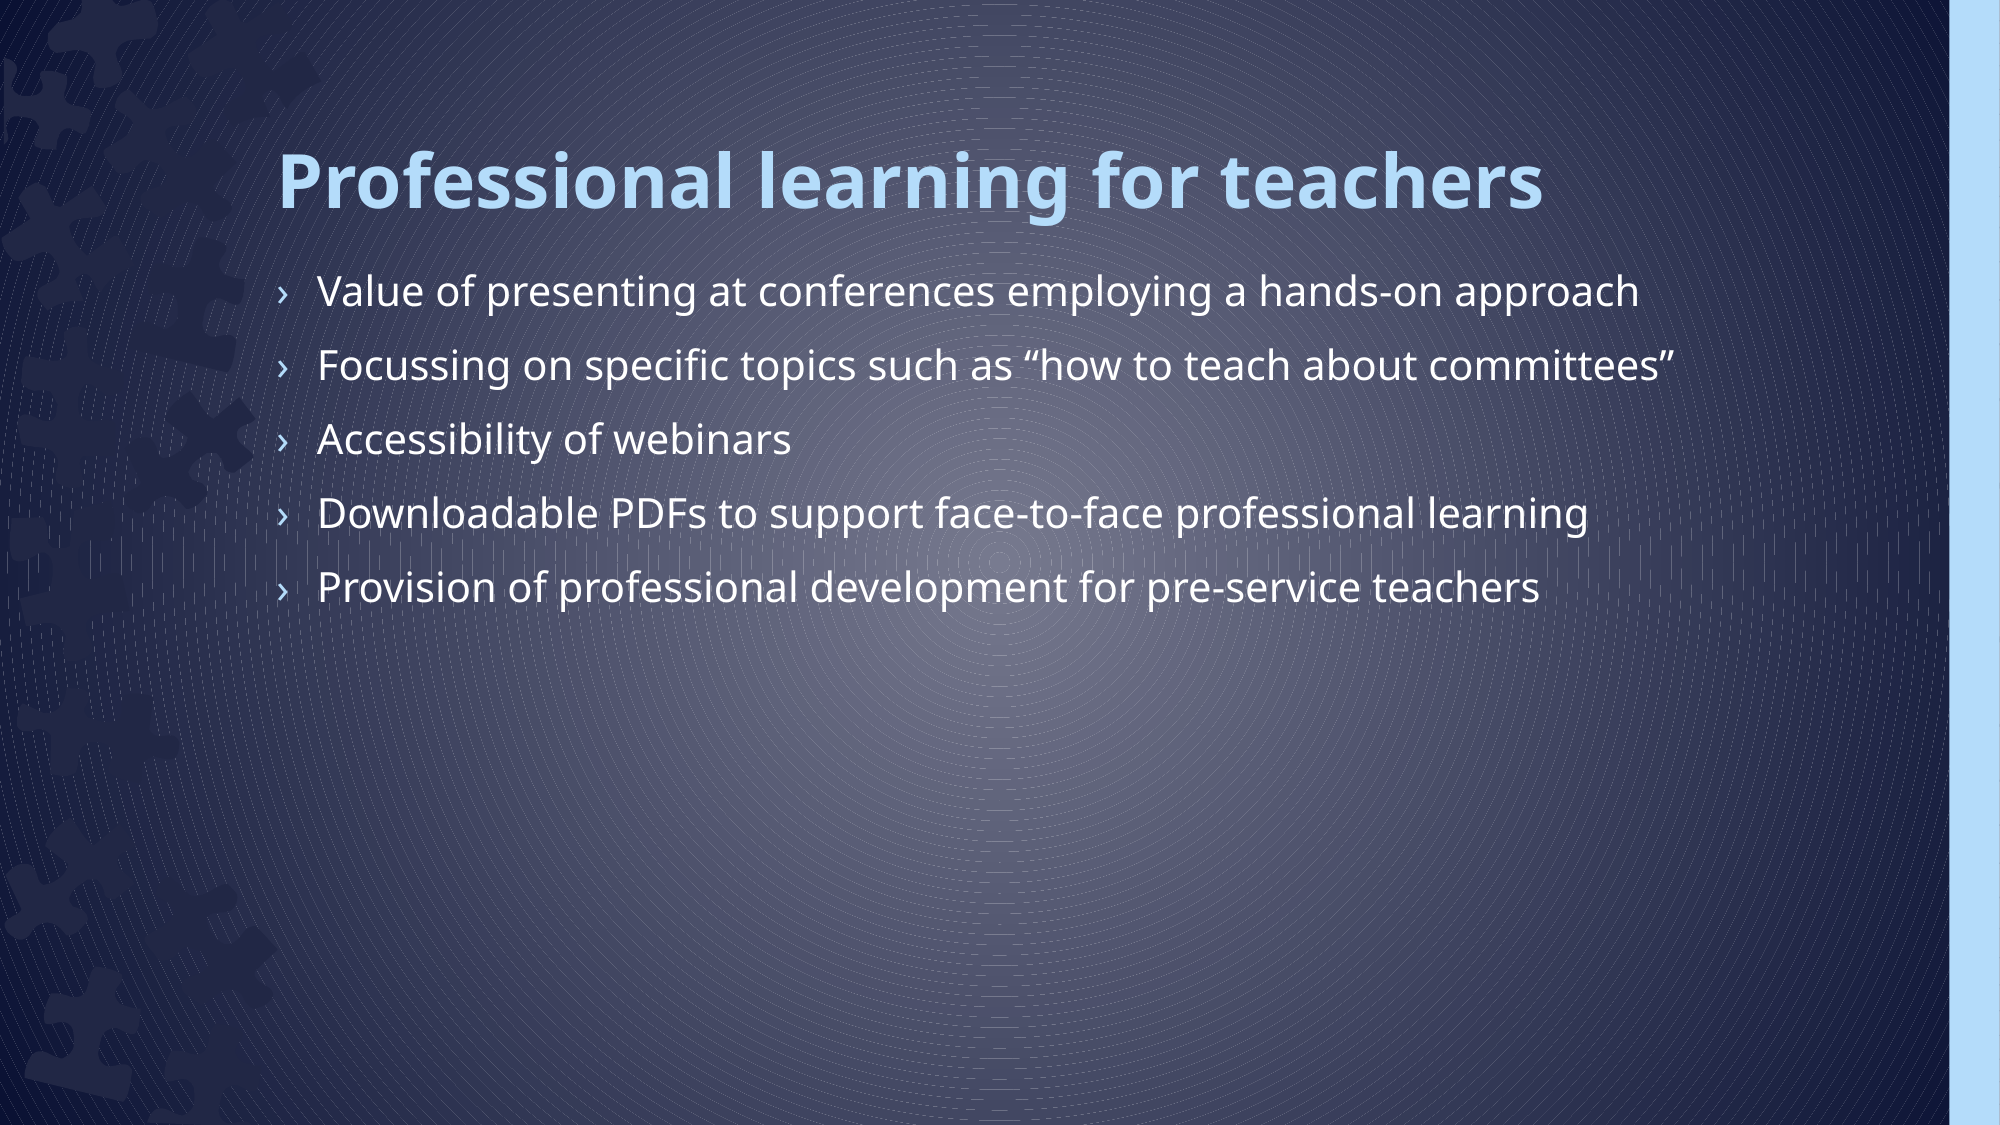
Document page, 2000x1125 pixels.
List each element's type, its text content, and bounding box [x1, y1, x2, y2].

title Professional learning for teachers [261, 29, 1867, 233]
list Value of presenting at conferences employing a hands-on approach Focussing on specific topics such as “how to teach about committees” Accessibility of webinars Downloadable PDFs to support face-to-face professional learning Provision of professional development for pre-service teachers [261, 262, 1867, 1013]
